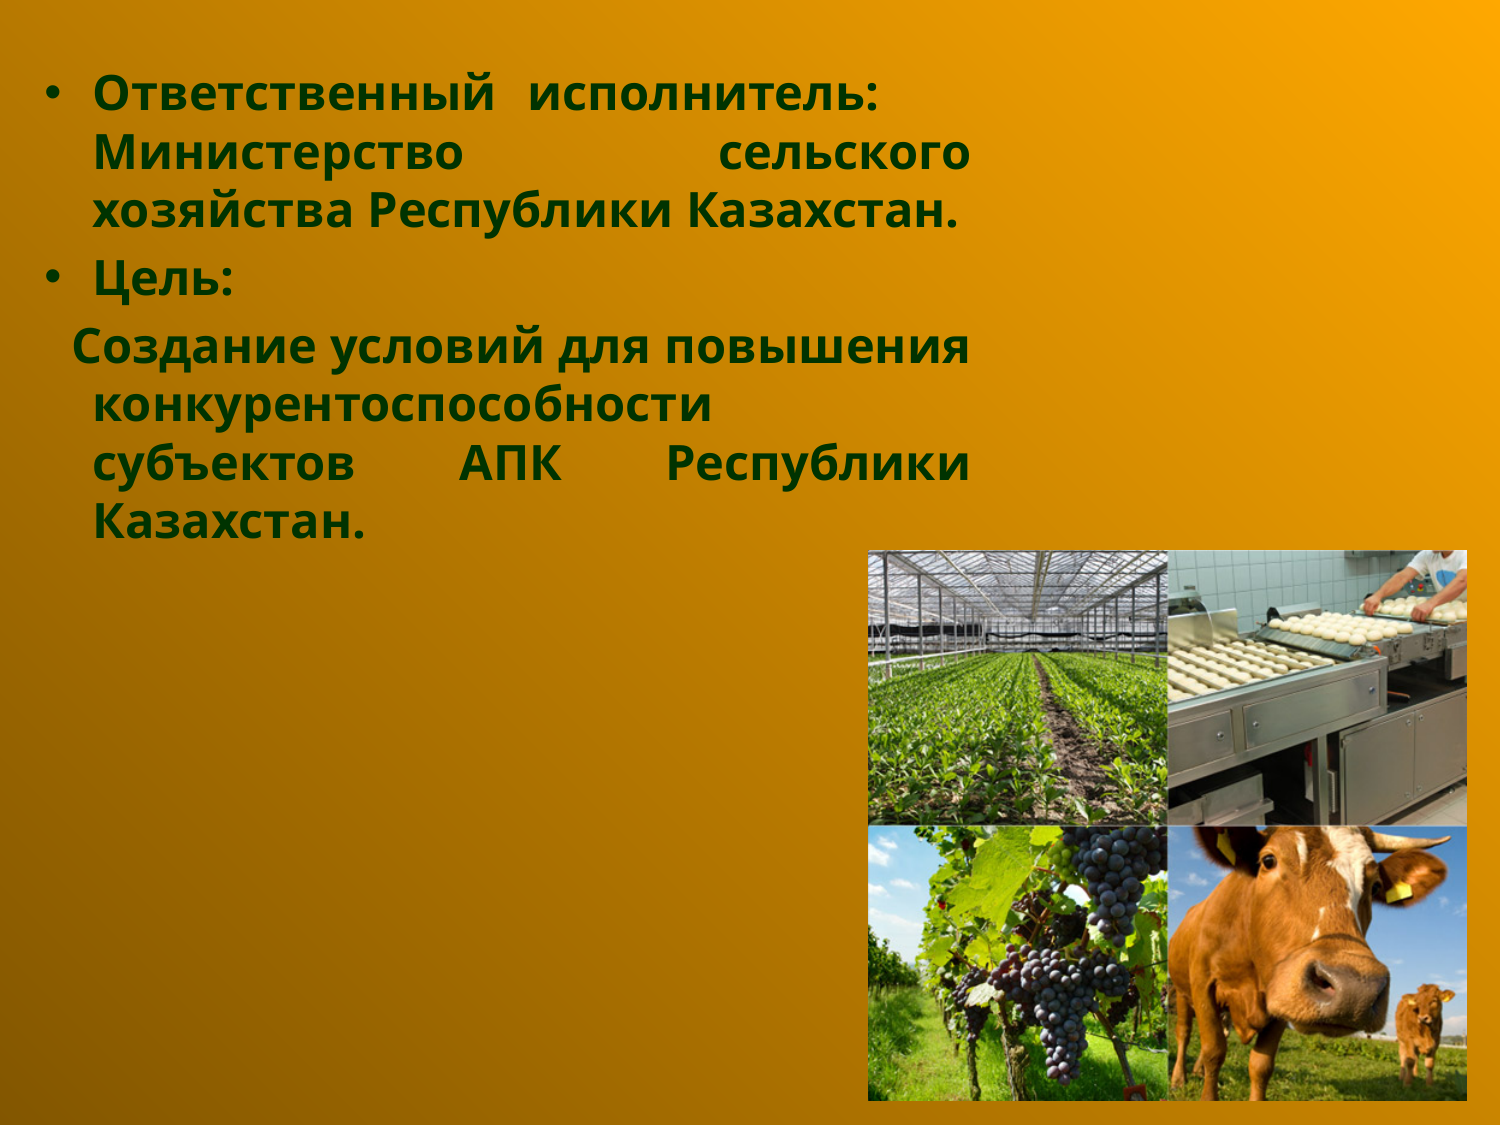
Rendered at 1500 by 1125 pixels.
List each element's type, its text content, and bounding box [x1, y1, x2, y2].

list Ответственный исполнитель: Министерство сельского хозяйства Республики Казахстан. Цель: Создание условий для повышения конкурентоспособности субъектов АПК Республики Казахстан. [29, 54, 987, 657]
picture [867, 550, 1467, 1102]
